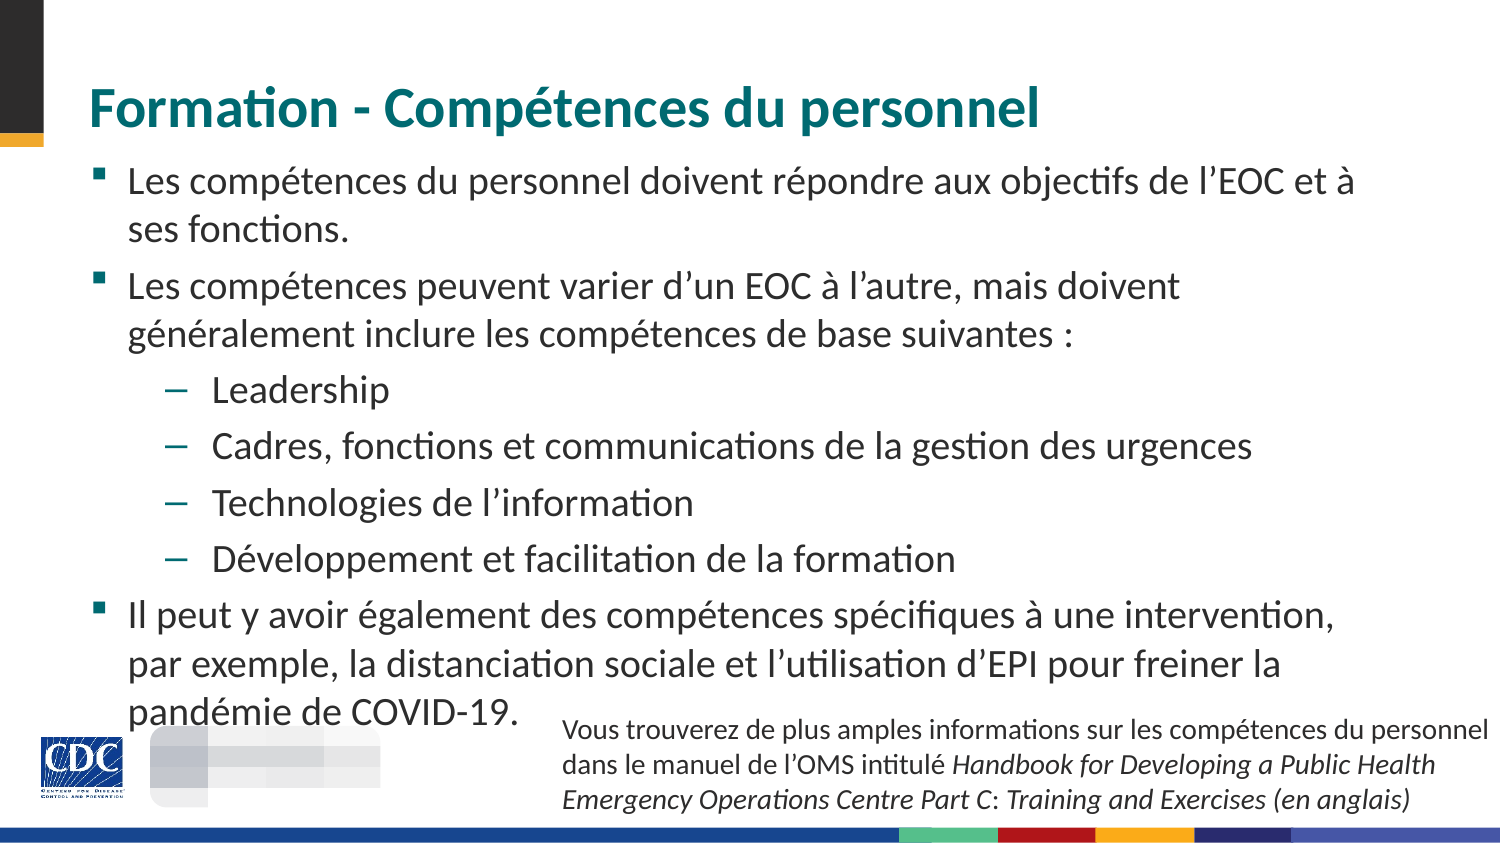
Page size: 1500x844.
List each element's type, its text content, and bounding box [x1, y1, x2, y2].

title Formation - Compétences du personnel [75, 33, 1425, 147]
picture [41, 737, 125, 798]
list Les compétences du personnel doivent répondre aux objectifs de l’EOC et à ses fonctions. Les compétences peuvent varier d’un EOC à l’autre, mais doivent généralement inclure les compétences de base suivantes : Leadership Cadres, fonctions et communications de la gestion des urgences Technologies de l’information Développement et facilitation de la formation Il peut y avoir également des compétences spécifiques à une intervention, par exemple, la distanciation sociale et l’utilisation d’EPI pour freiner la pandémie de COVID-19. [75, 146, 1414, 738]
text_box Vous trouverez de plus amples informations sur les compétences du personnel dans le manuel de l’OMS intitulé Handbook for Developing a Public Health Emergency Operations Centre Part C: Training and Exercises (en anglais) [547, 703, 1500, 823]
